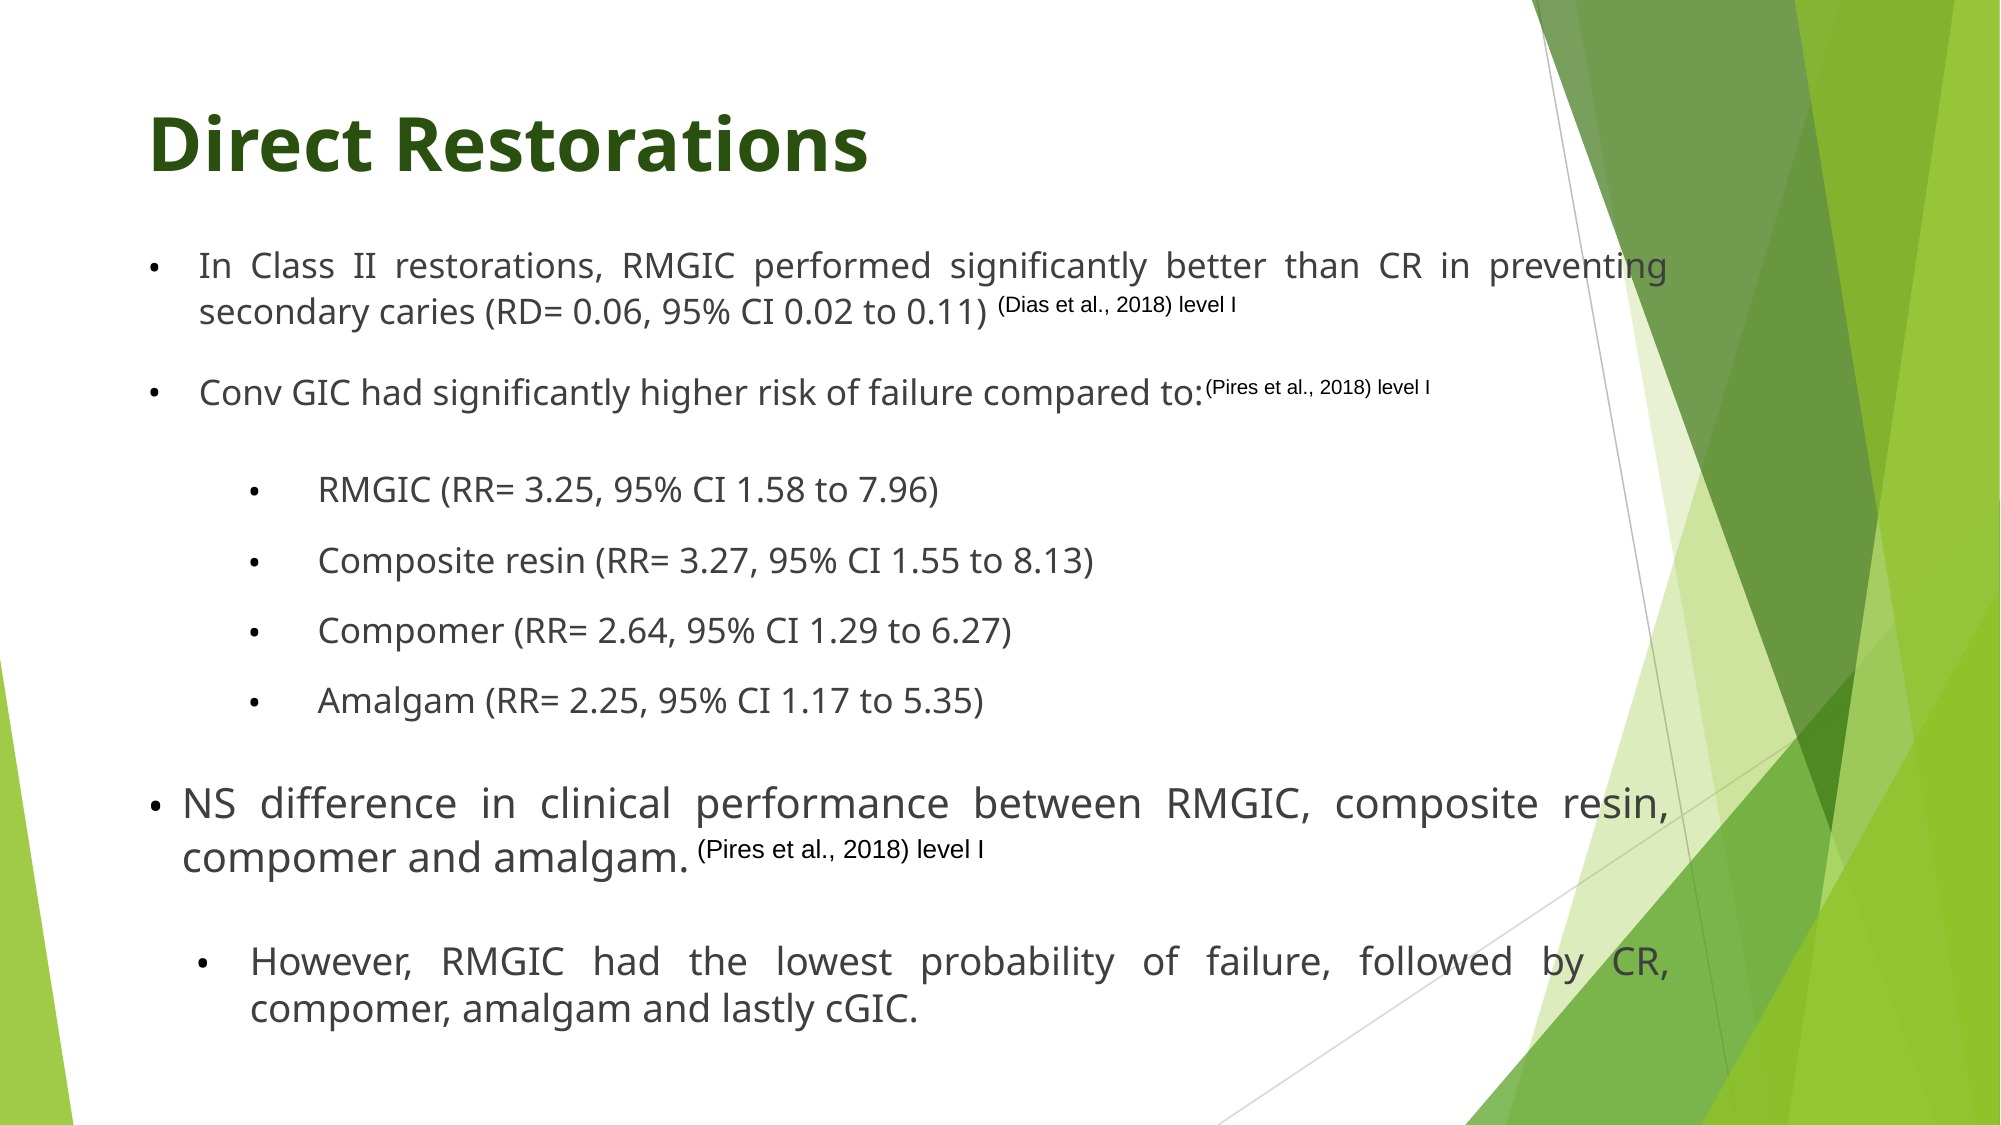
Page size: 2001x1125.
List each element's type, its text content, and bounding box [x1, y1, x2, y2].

list In Class II restorations, RMGIC performed significantly better than CR in preventing secondary caries (RD= 0.06, 95% CI 0.02 to 0.11) (Dias et al., 2018) level I Conv GIC had significantly higher risk of failure compared to:(Pires et al., 2018) level I RMGIC (RR= 3.25, 95% CI 1.58 to 7.96) Composite resin (RR= 3.27, 95% CI 1.55 to 8.13) Compomer (RR= 2.64, 95% CI 1.29 to 6.27) Amalgam (RR= 2.25, 95% CI 1.17 to 5.35) NS difference in clinical performance between RMGIC, composite resin, compomer and amalgam. (Pires et al., 2018) level I However, RMGIC had the lowest probability of failure, followed by CR, compomer, amalgam and lastly cGIC. [132, 205, 1686, 1048]
title Direct Restorations [132, 77, 1483, 205]
